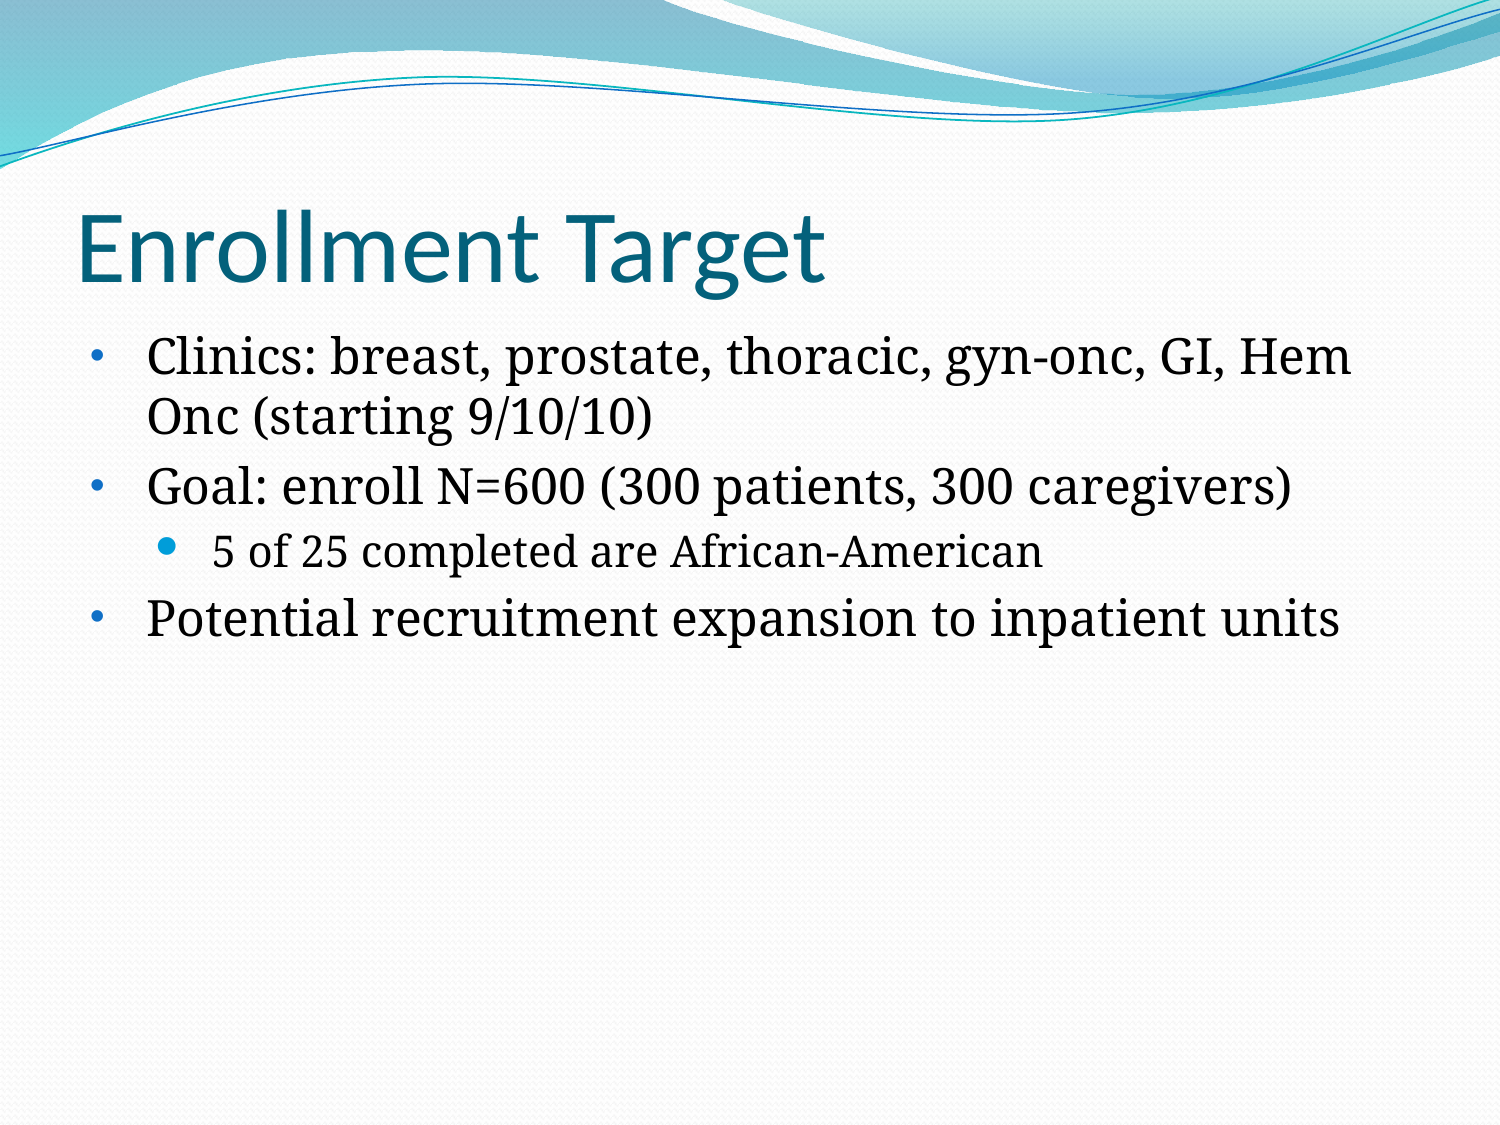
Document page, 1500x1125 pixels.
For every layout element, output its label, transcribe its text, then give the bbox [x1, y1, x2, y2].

list Clinics: breast, prostate, thoracic, gyn-onc, GI, Hem Onc (starting 9/10/10) Goal: enroll N=600 (300 patients, 300 caregivers) 5 of 25 completed are African-American Potential recruitment expansion to inpatient units [75, 317, 1425, 1038]
title Enrollment Target [75, 115, 1425, 303]
